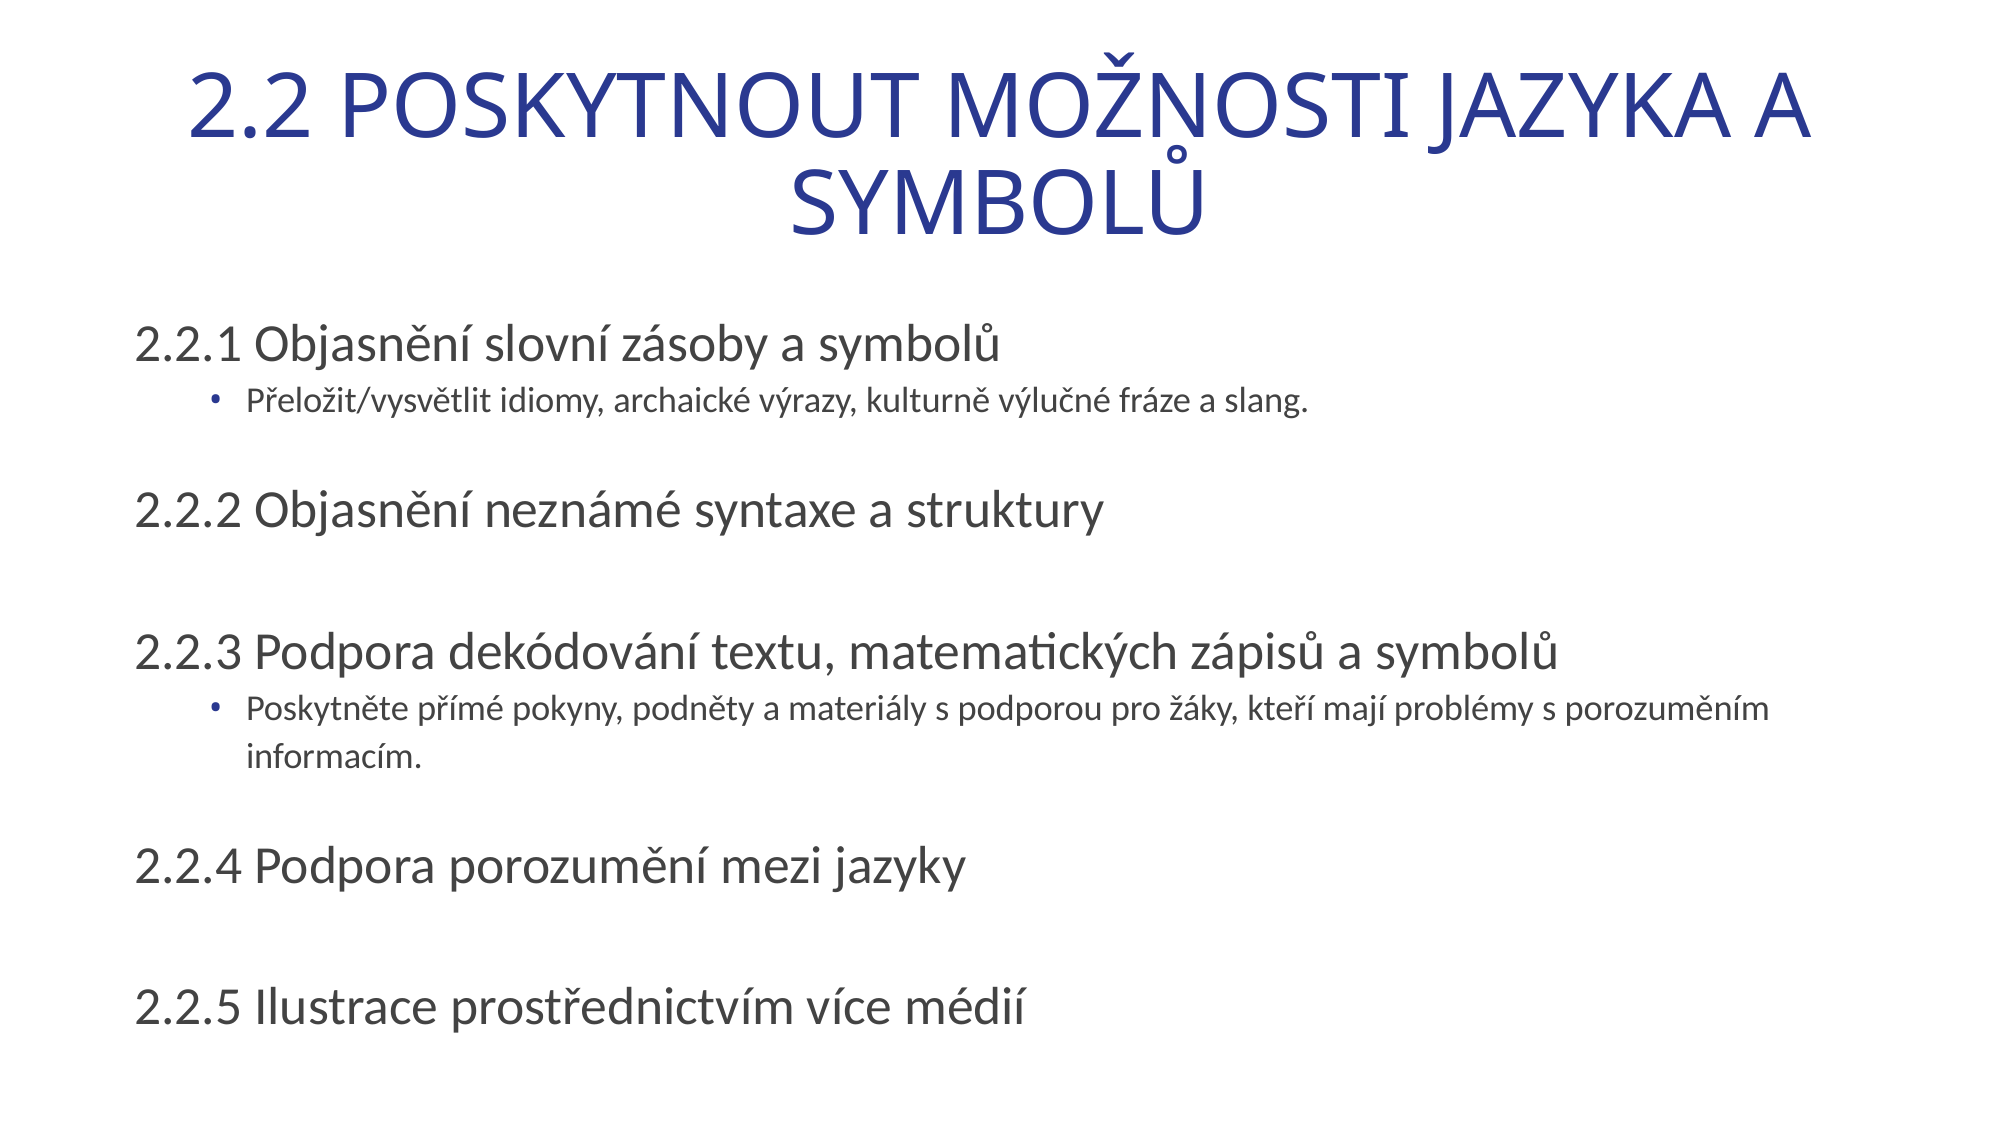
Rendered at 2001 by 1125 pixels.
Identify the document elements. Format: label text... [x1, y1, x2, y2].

list 2.2.1 Objasnění slovní zásoby a symbolů Přeložit/vysvětlit idiomy, archaické výrazy, kulturně výlučné fráze a slang. 2.2.2 Objasnění neznámé syntaxe a struktury 2.2.3 Podpora dekódování textu, matematických zápisů a symbolů Poskytněte přímé pokyny, podněty a materiály s podporou pro žáky, kteří mají problémy s porozuměním informacím. 2.2.4 Podpora porozumění mezi jazyky 2.2.5 Ilustrace prostřednictvím více médií [119, 294, 1949, 1046]
title 2.2 POSKYTNOUT MOŽNOSTI JAZYKA A SYMBOLŮ [65, 48, 1935, 266]
